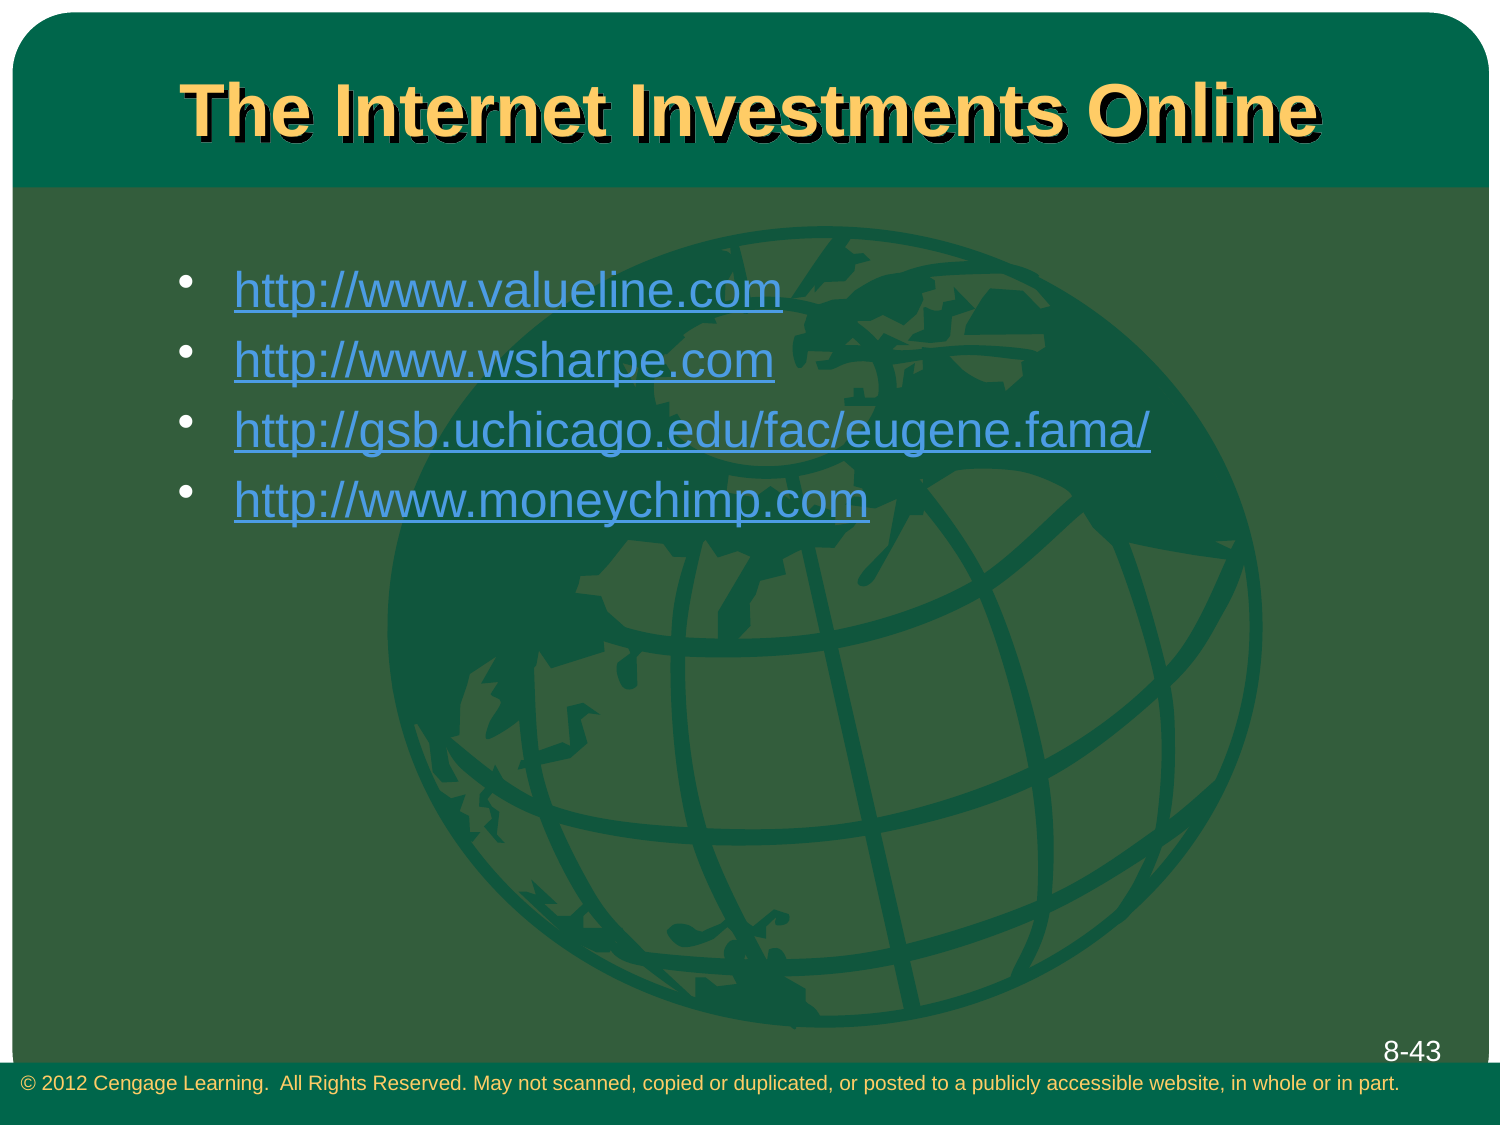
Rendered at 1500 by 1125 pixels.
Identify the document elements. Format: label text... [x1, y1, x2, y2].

footer © 2012 Cengage Learning. All Rights Reserved. May not scanned, copied or duplicated, or posted to a publicly accessible website, in whole or in part. [0, 1062, 1500, 1125]
slide_number 8-43 [1325, 1025, 1500, 1062]
list http://www.valueline.com http://www.wsharpe.com http://gsb.uchicago.edu/fac/eugene.fama/ http://www.moneychimp.com [162, 249, 1338, 663]
title The Internet Investments Online [75, 37, 1425, 193]
